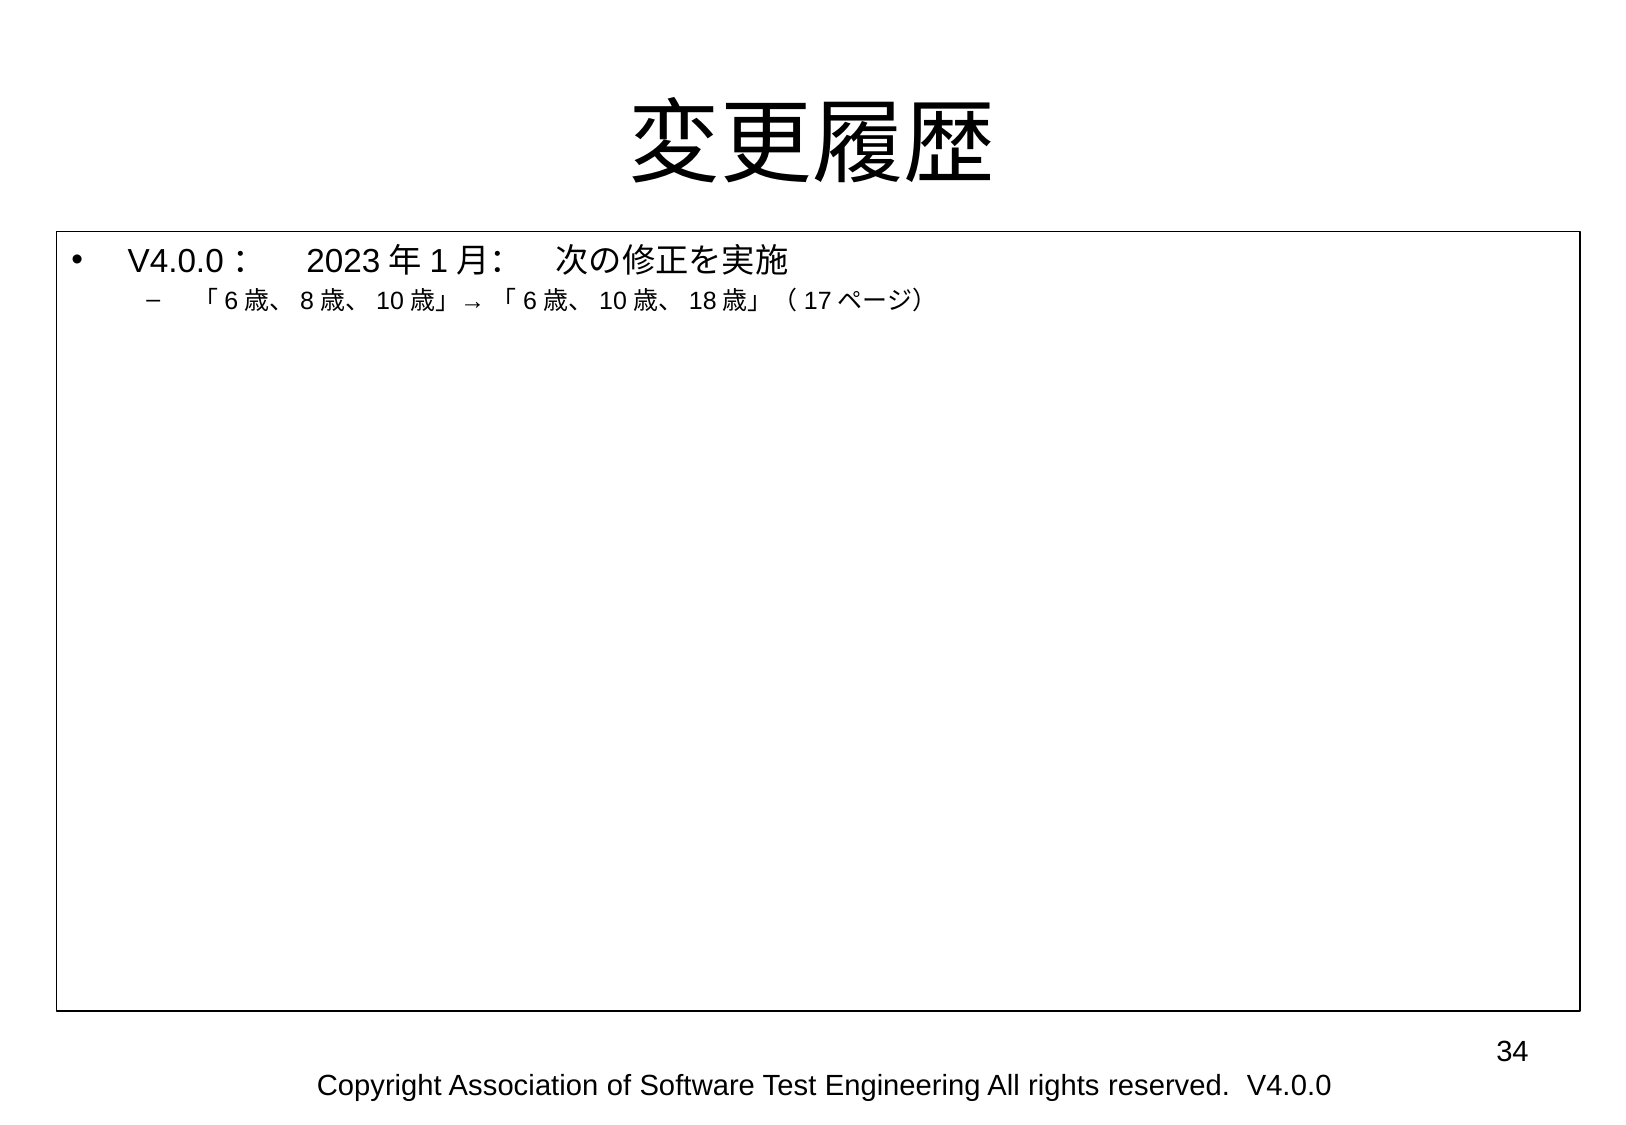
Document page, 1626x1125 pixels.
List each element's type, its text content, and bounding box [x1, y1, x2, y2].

title 変更履歴 [81, 45, 1544, 231]
slide_number ‹#› [1164, 1024, 1544, 1103]
list V4.0.0： 2023年1月： 次の修正を実施 「6歳、8歳、10歳」→ 「6歳、10歳、18歳」（17ページ） [56, 231, 1581, 1012]
footer Copyright Association of Software Test Engineering All rights reserved. V4.0.0 [233, 1058, 1164, 1103]
